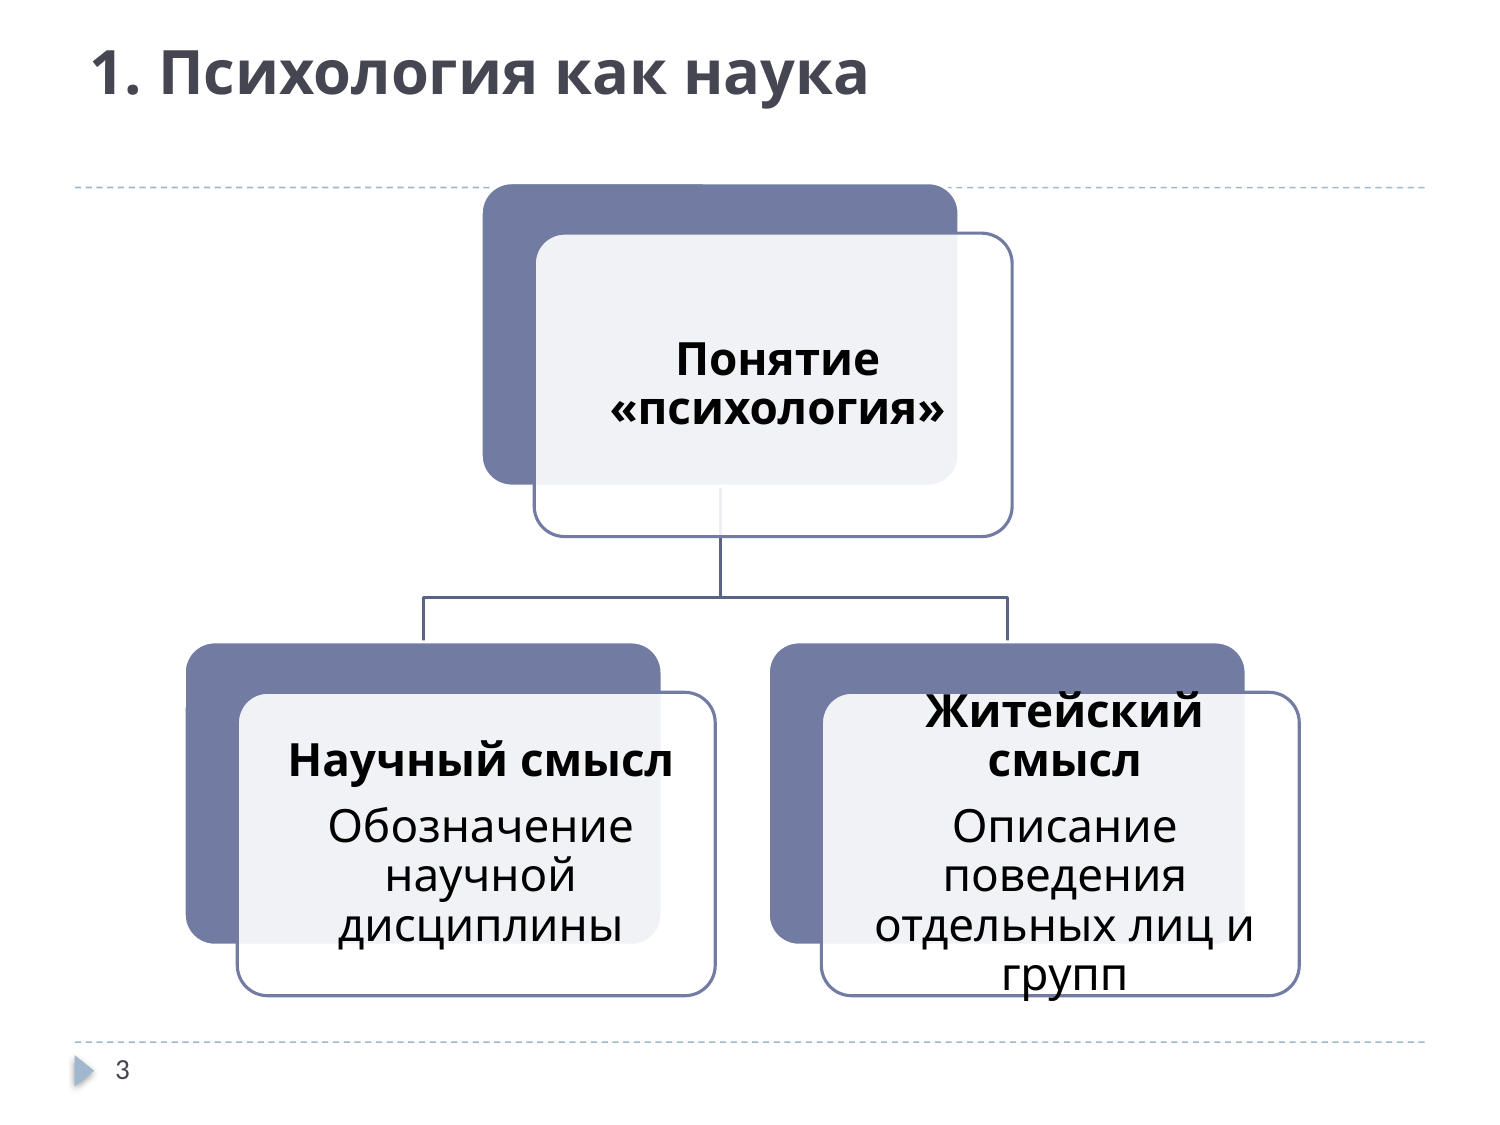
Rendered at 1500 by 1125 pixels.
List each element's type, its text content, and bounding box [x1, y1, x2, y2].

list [93, 198, 1391, 997]
slide_number 3 [100, 1042, 426, 1103]
title 1. Психология как наука [75, 24, 1425, 188]
